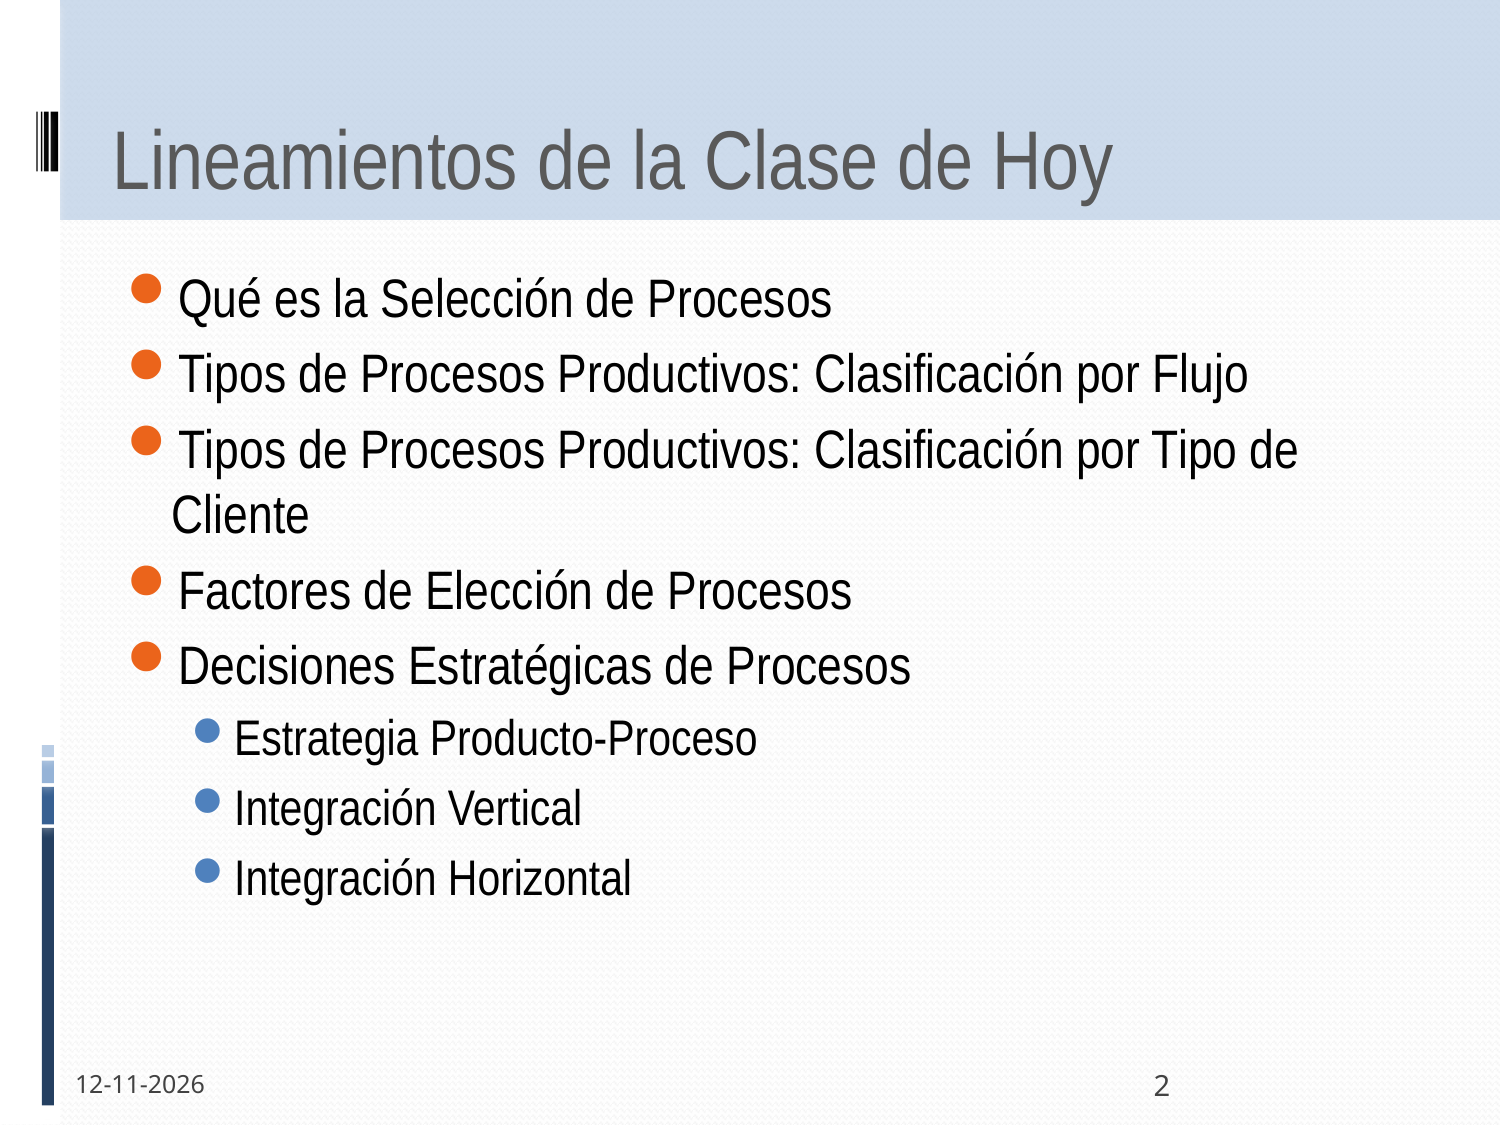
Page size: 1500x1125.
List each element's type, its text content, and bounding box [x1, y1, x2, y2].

list Qué es la Selección de Procesos Tipos de Procesos Productivos: Clasificación por Flujo Tipos de Procesos Productivos: Clasificación por Tipo de Cliente Factores de Elección de Procesos Decisiones Estratégicas de Procesos Estrategia Producto-Proceso Integración Vertical Integración Horizontal [111, 255, 1436, 1038]
title Lineamientos de la Clase de Hoy [111, 18, 1436, 207]
slide_number 2 [1045, 1046, 1171, 1107]
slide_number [75, 1042, 243, 1103]
